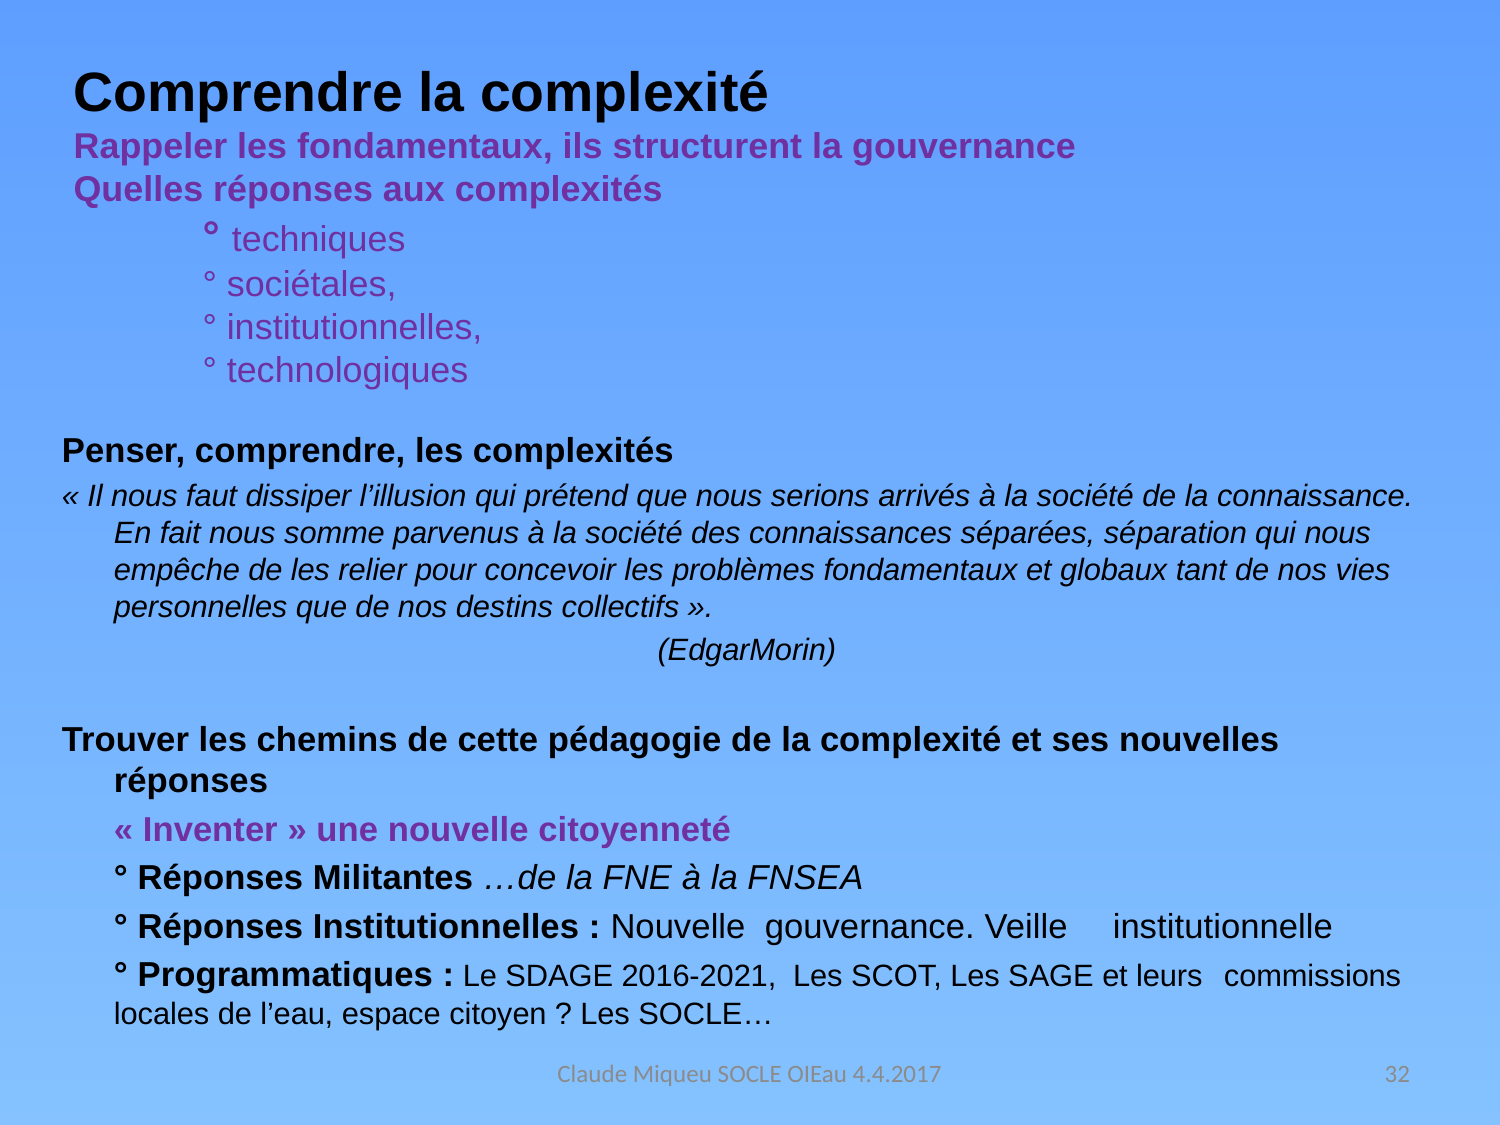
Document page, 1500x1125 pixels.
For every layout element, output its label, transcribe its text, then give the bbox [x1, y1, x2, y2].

footer Claude Miqueu SOCLE OIEau 4.4.2017 [512, 1059, 988, 1103]
title Comprendre la complexité Rappeler les fondamentaux, ils structurent la gouvernance Quelles réponses aux complexités ° techniques ° sociétales, ° institutionnelles, ° technologiques [58, 46, 1425, 399]
slide_number 32 [1074, 1059, 1425, 1103]
list Penser, comprendre, les complexités « Il nous faut dissiper l’illusion qui prétend que nous serions arrivés à la société de la connaissance. En fait nous somme parvenus à la société des connaissances séparées, séparation qui nous empêche de les relier pour concevoir les problèmes fondamentaux et globaux tant de nos vies personnelles que de nos destins collectifs ». (EdgarMorin) Trouver les chemins de cette pédagogie de la complexité et ses nouvelles réponses « Inventer » une nouvelle citoyenneté ° Réponses Militantes …de la FNE à la FNSEA ° Réponses Institutionnelles : Nouvelle gouvernance. Veille institutionnelle ° Programmatiques : Le SDAGE 2016-2021, Les SCOT, Les SAGE et leurs commissions locales de l’eau, espace citoyen ? Les SOCLE… [46, 420, 1447, 1059]
